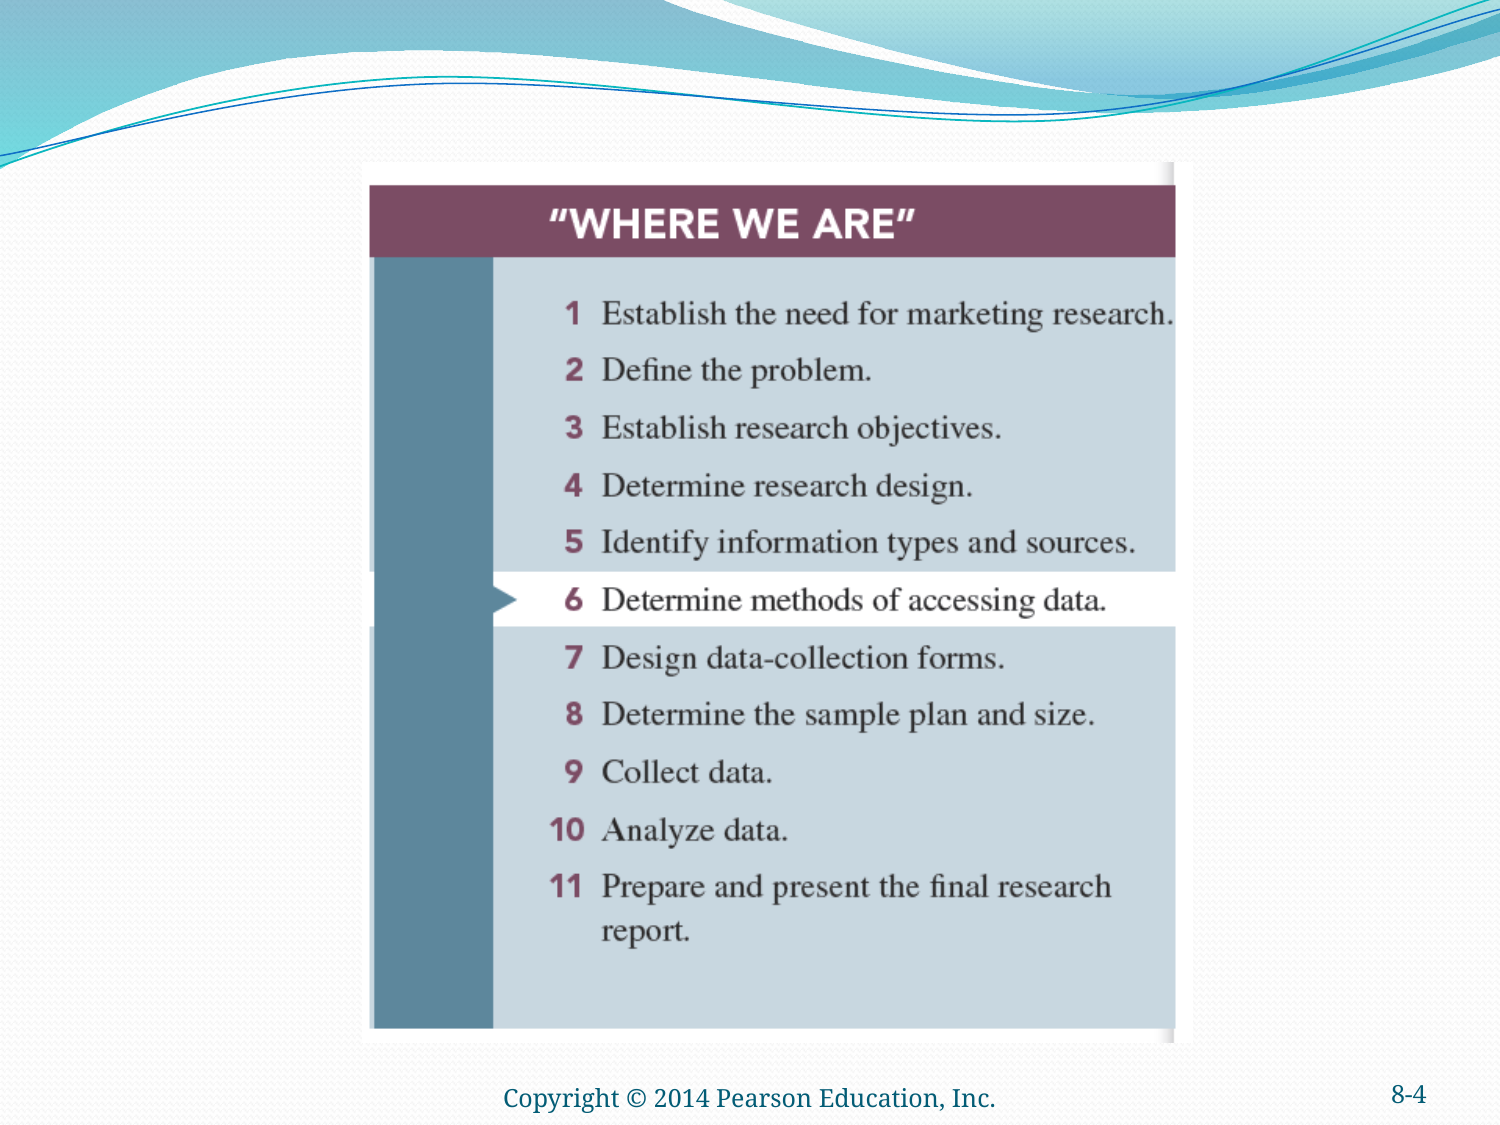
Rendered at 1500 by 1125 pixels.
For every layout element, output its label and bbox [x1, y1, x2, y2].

picture [362, 162, 1193, 1043]
